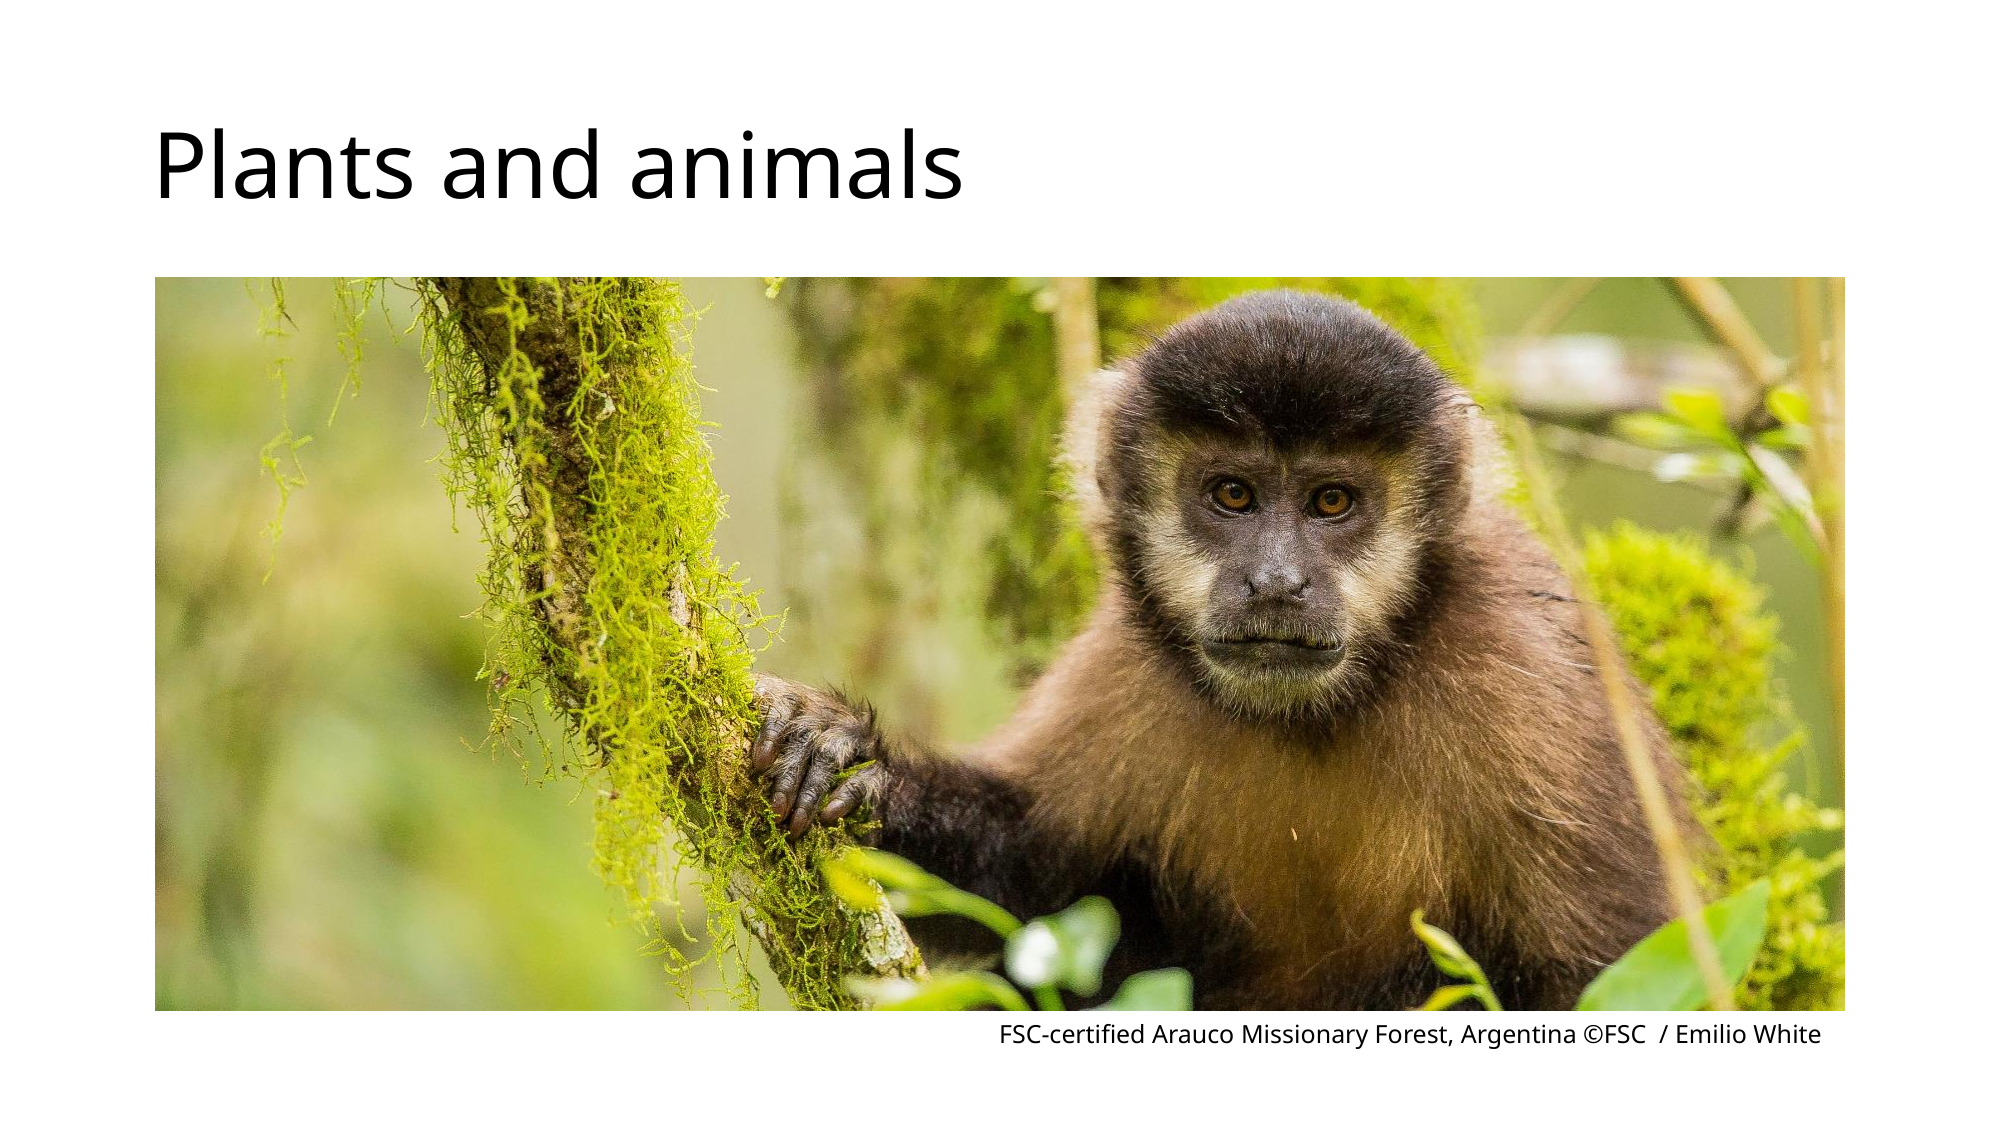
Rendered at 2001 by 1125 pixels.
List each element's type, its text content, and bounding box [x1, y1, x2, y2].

title Plants and animals [137, 59, 1863, 278]
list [154, 276, 1845, 1012]
text_box FSC-certified Arauco Missionary Forest, Argentina ©FSC / Emilio White [930, 1012, 1845, 1056]
